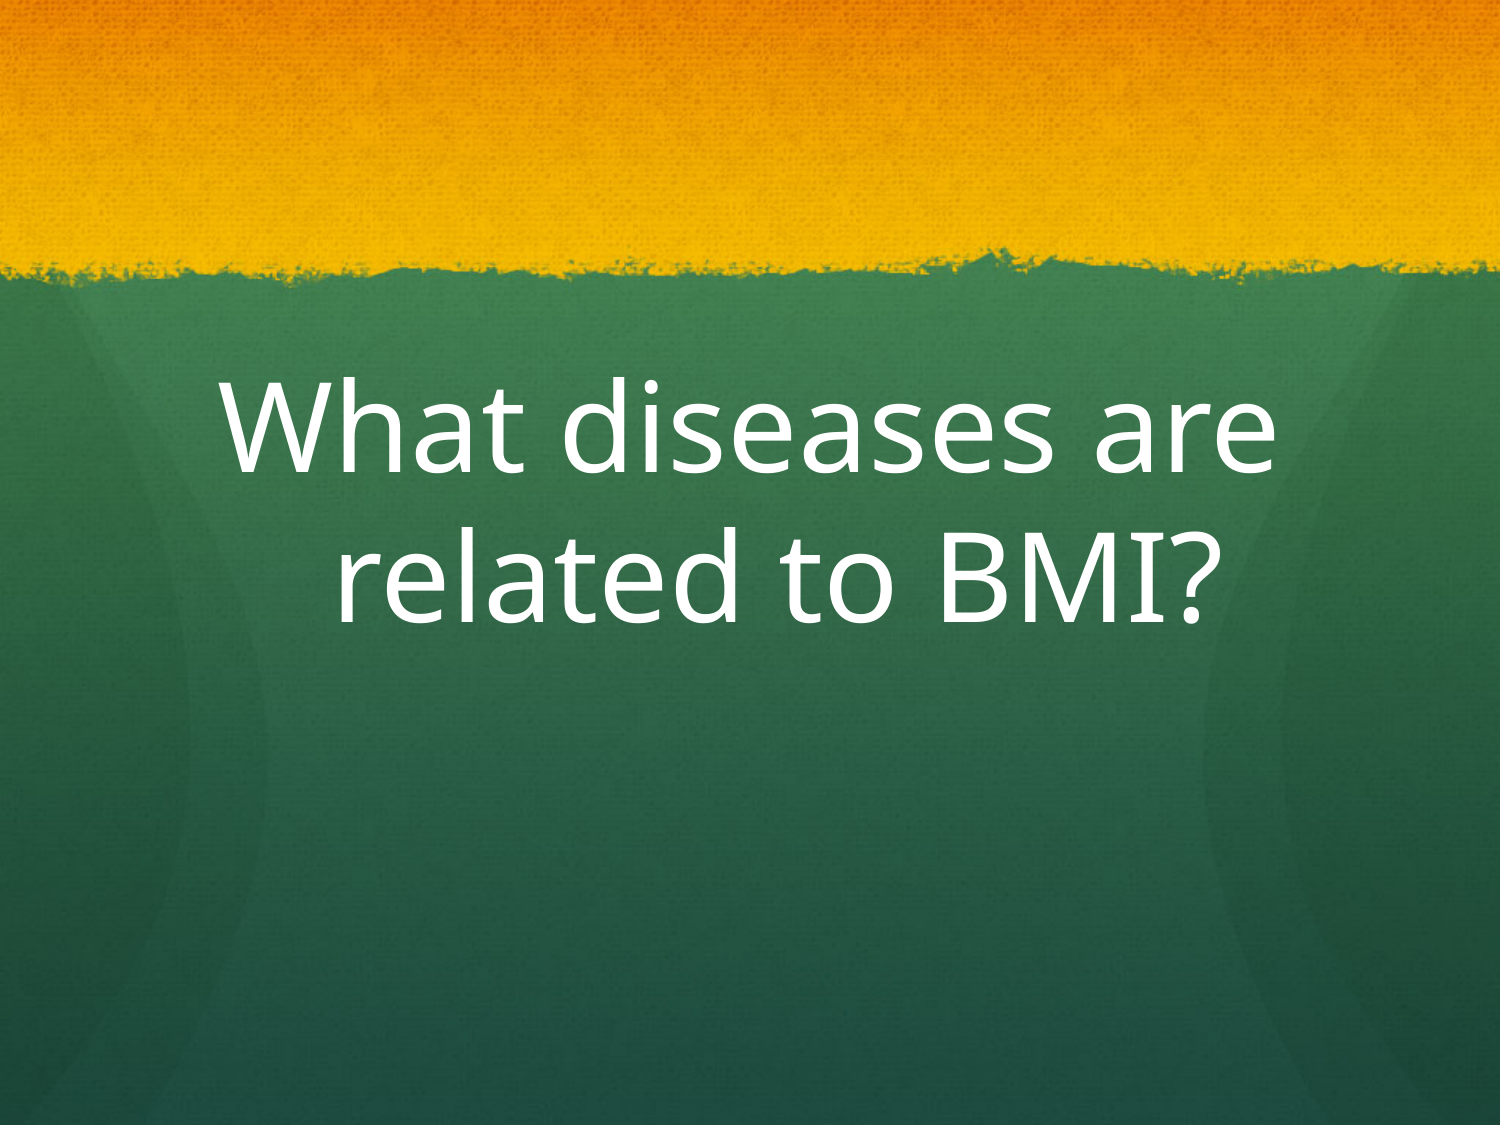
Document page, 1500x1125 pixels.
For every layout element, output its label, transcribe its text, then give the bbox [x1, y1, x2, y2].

list What diseases are related to BMI? [125, 339, 1375, 1026]
picture [0, 0, 1500, 1125]
